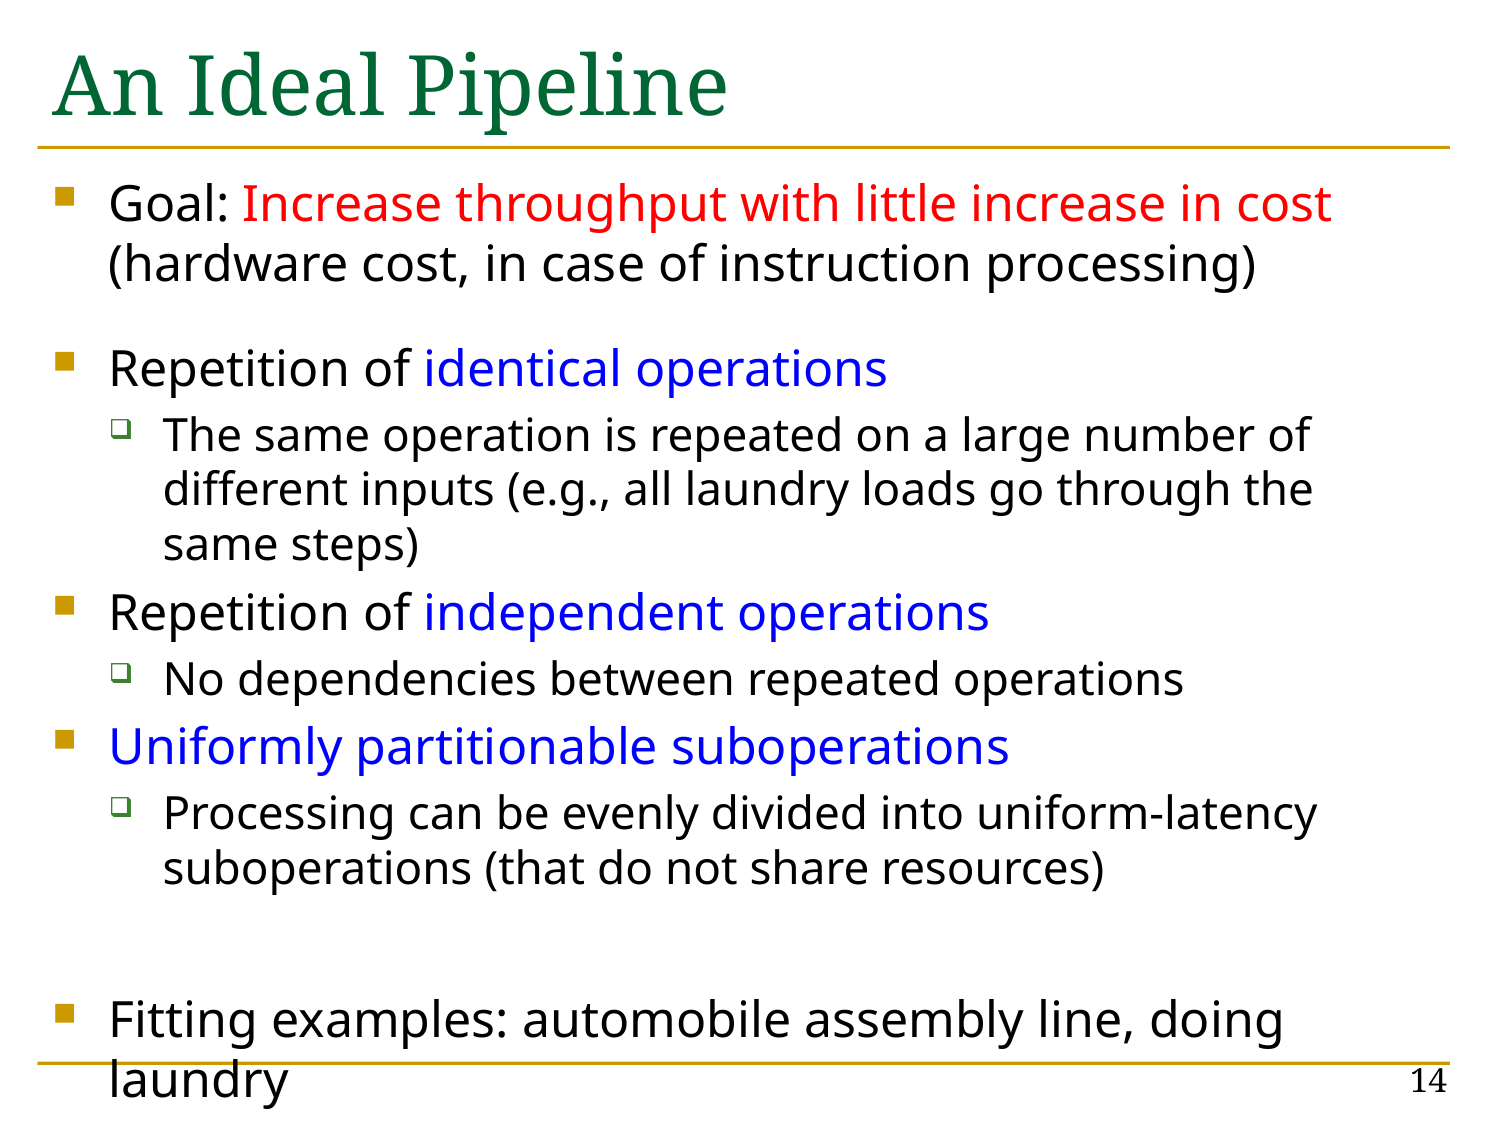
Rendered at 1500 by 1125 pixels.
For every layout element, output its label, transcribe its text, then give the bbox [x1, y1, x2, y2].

title An Ideal Pipeline [37, 24, 1450, 163]
list Goal: Increase throughput with little increase in cost (hardware cost, in case of instruction processing) Repetition of identical operations The same operation is repeated on a large number of different inputs (e.g., all laundry loads go through the same steps) Repetition of independent operations No dependencies between repeated operations Uniformly partitionable suboperations Processing can be evenly divided into uniform-latency suboperations (that do not share resources) Fitting examples: automobile assembly line, doing laundry What about the instruction processing “cycle”? [37, 163, 1450, 1016]
slide_number 14 [1111, 1036, 1462, 1112]
